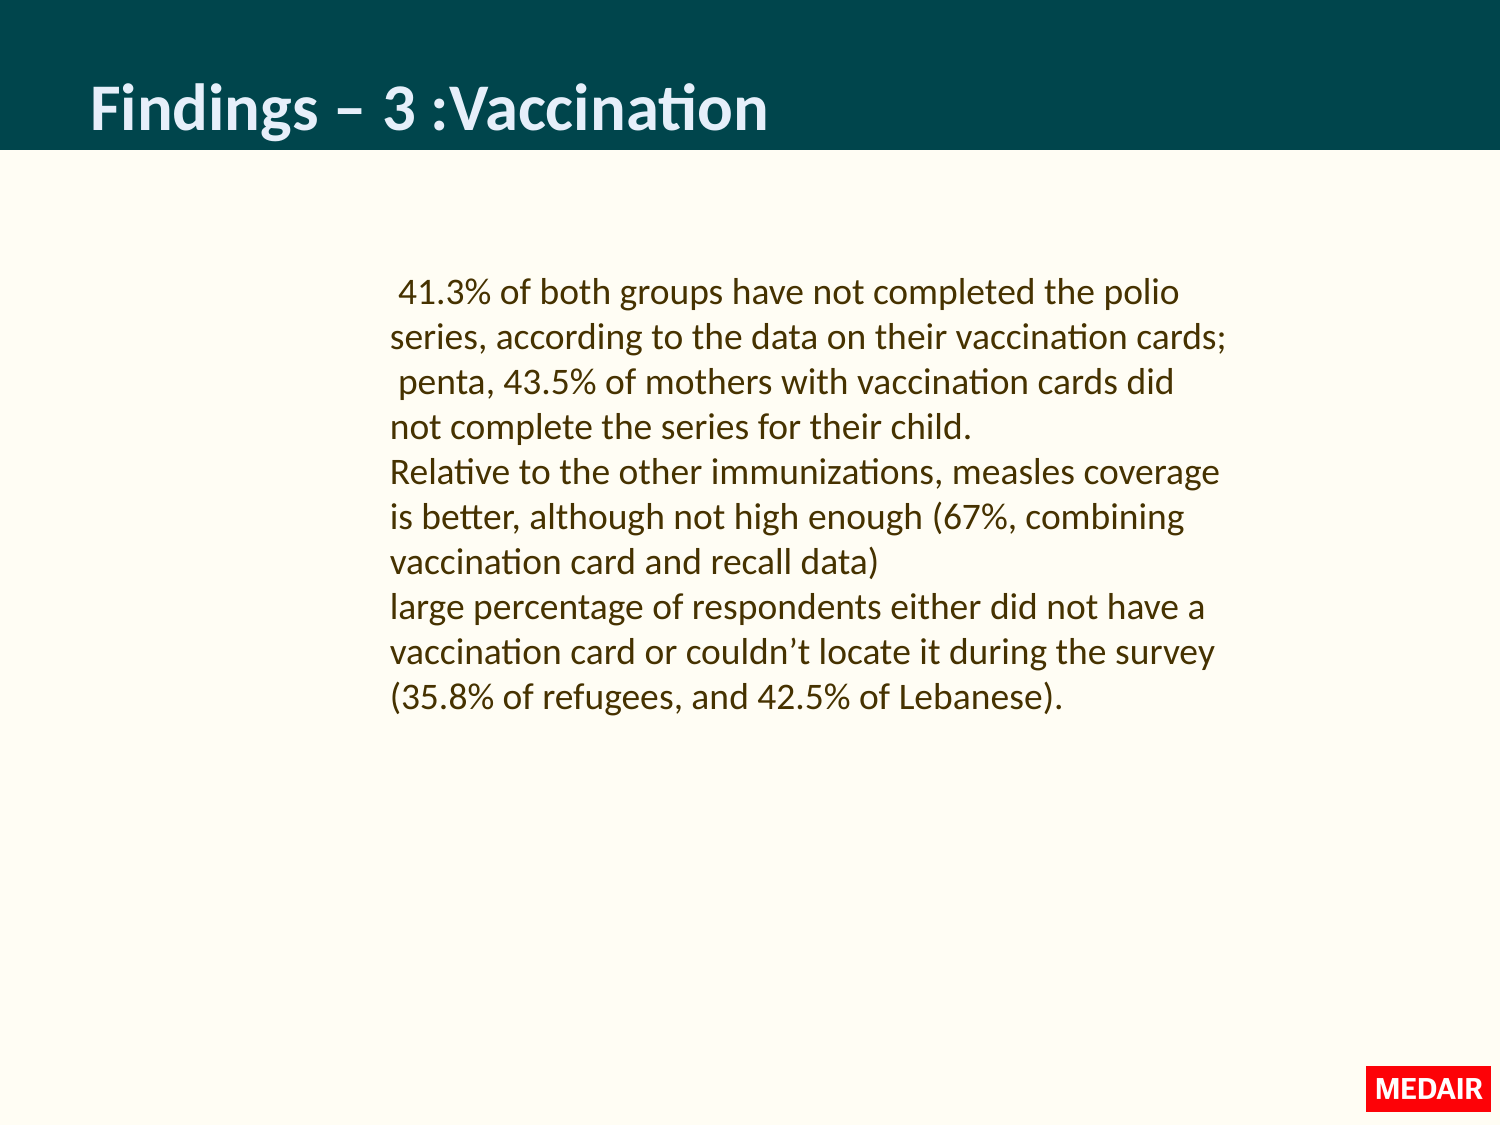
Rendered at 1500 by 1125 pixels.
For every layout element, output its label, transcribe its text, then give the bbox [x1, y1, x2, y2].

title Findings – 3 :Vaccination [75, 46, 1425, 152]
text_box 41.3% of both groups have not completed the polio series, according to the data on their vaccination cards; penta, 43.5% of mothers with vaccination cards did not complete the series for their child. Relative to the other immunizations, measles coverage is better, although not high enough (67%, combining vaccination card and recall data) large percentage of respondents either did not have a vaccination card or couldn’t locate it during the survey (35.8% of refugees, and 42.5% of Lebanese). [374, 259, 1243, 725]
picture [1366, 1066, 1491, 1112]
